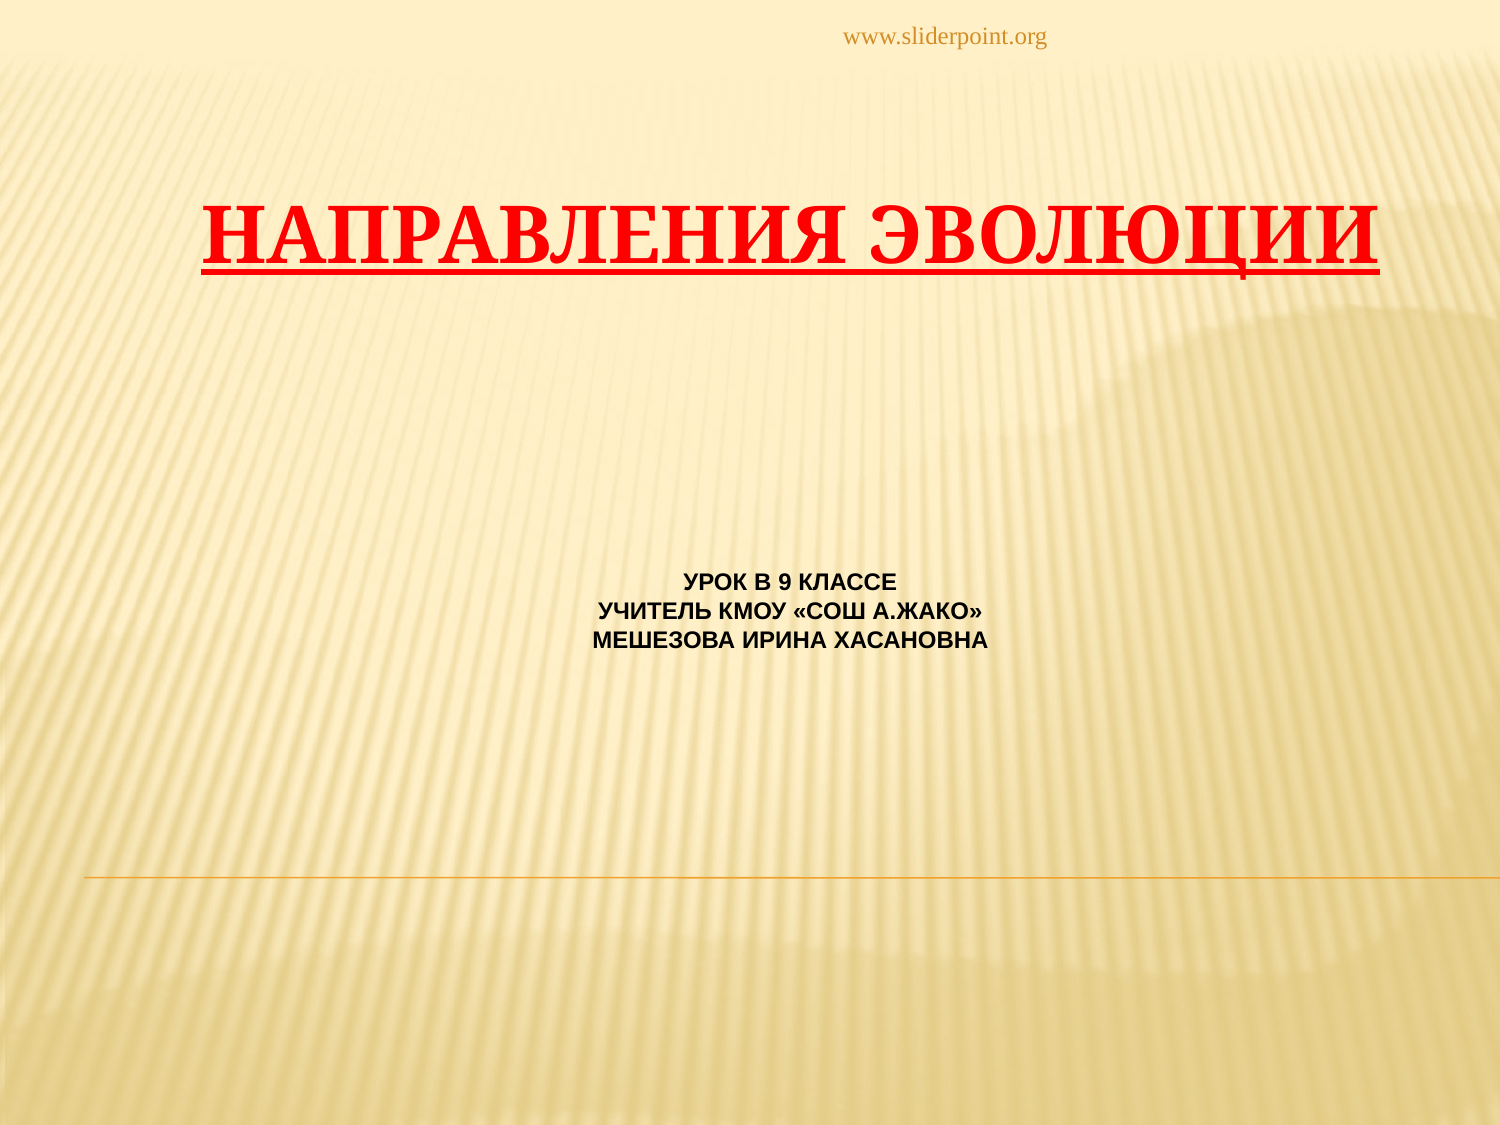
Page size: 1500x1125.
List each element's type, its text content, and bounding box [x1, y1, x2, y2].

footer www.sliderpoint.org [512, 12, 1063, 60]
title Направления эволюции урок в 9 классе учитель КМОУ «СОШ А.жАКО» МЕШЕЗОВА Ирина хасановна [147, 175, 1433, 703]
